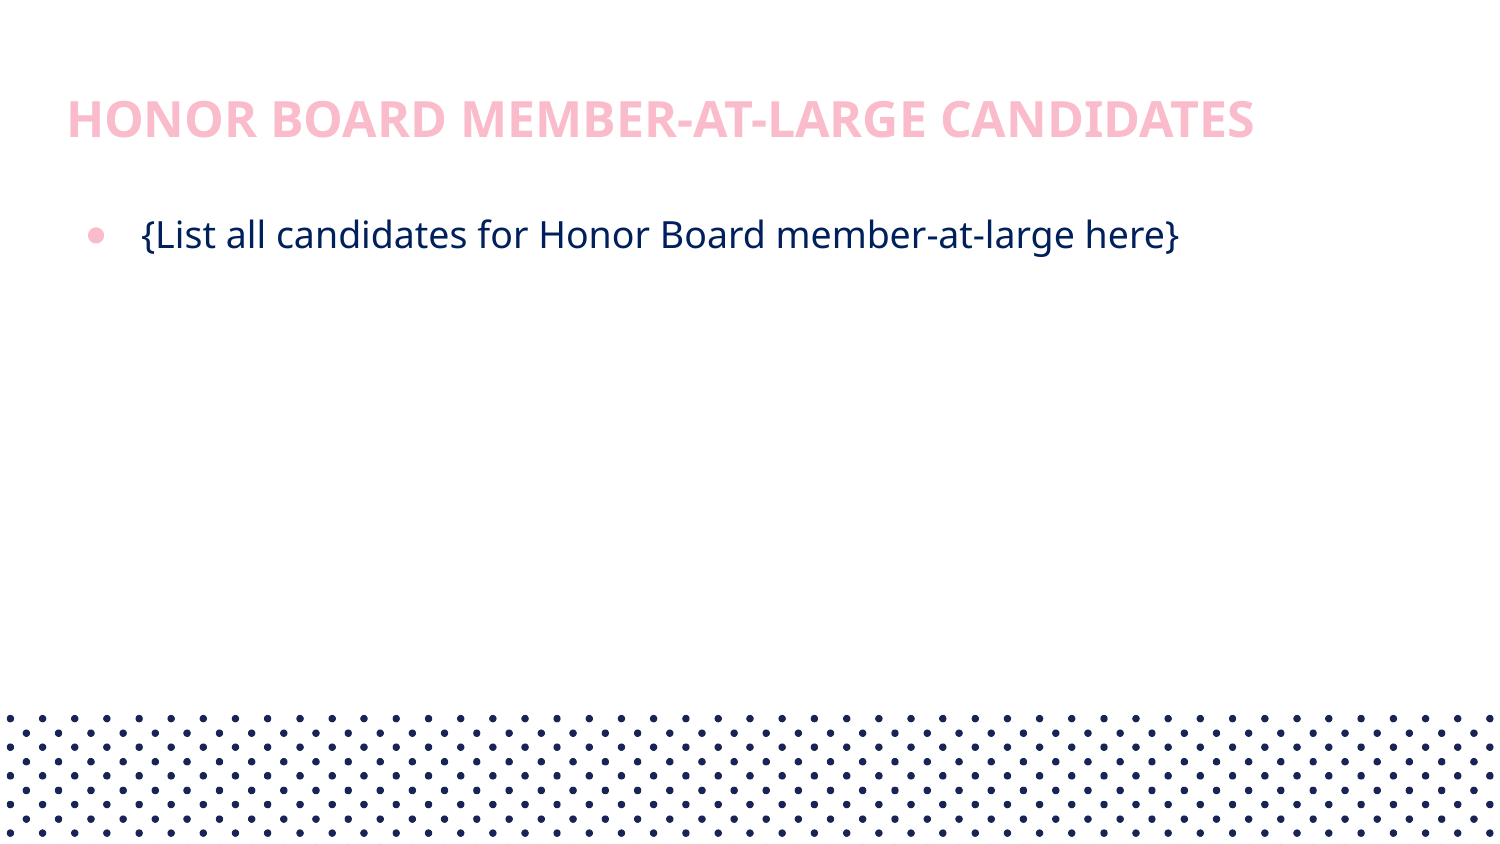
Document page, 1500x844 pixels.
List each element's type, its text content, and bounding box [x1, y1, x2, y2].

list {List all candidates for Honor Board member-at-large here} [51, 189, 1378, 750]
title HONOR BOARD MEMBER-AT-LARGE CANDIDATES [51, 72, 1449, 167]
picture [0, 711, 1500, 844]
